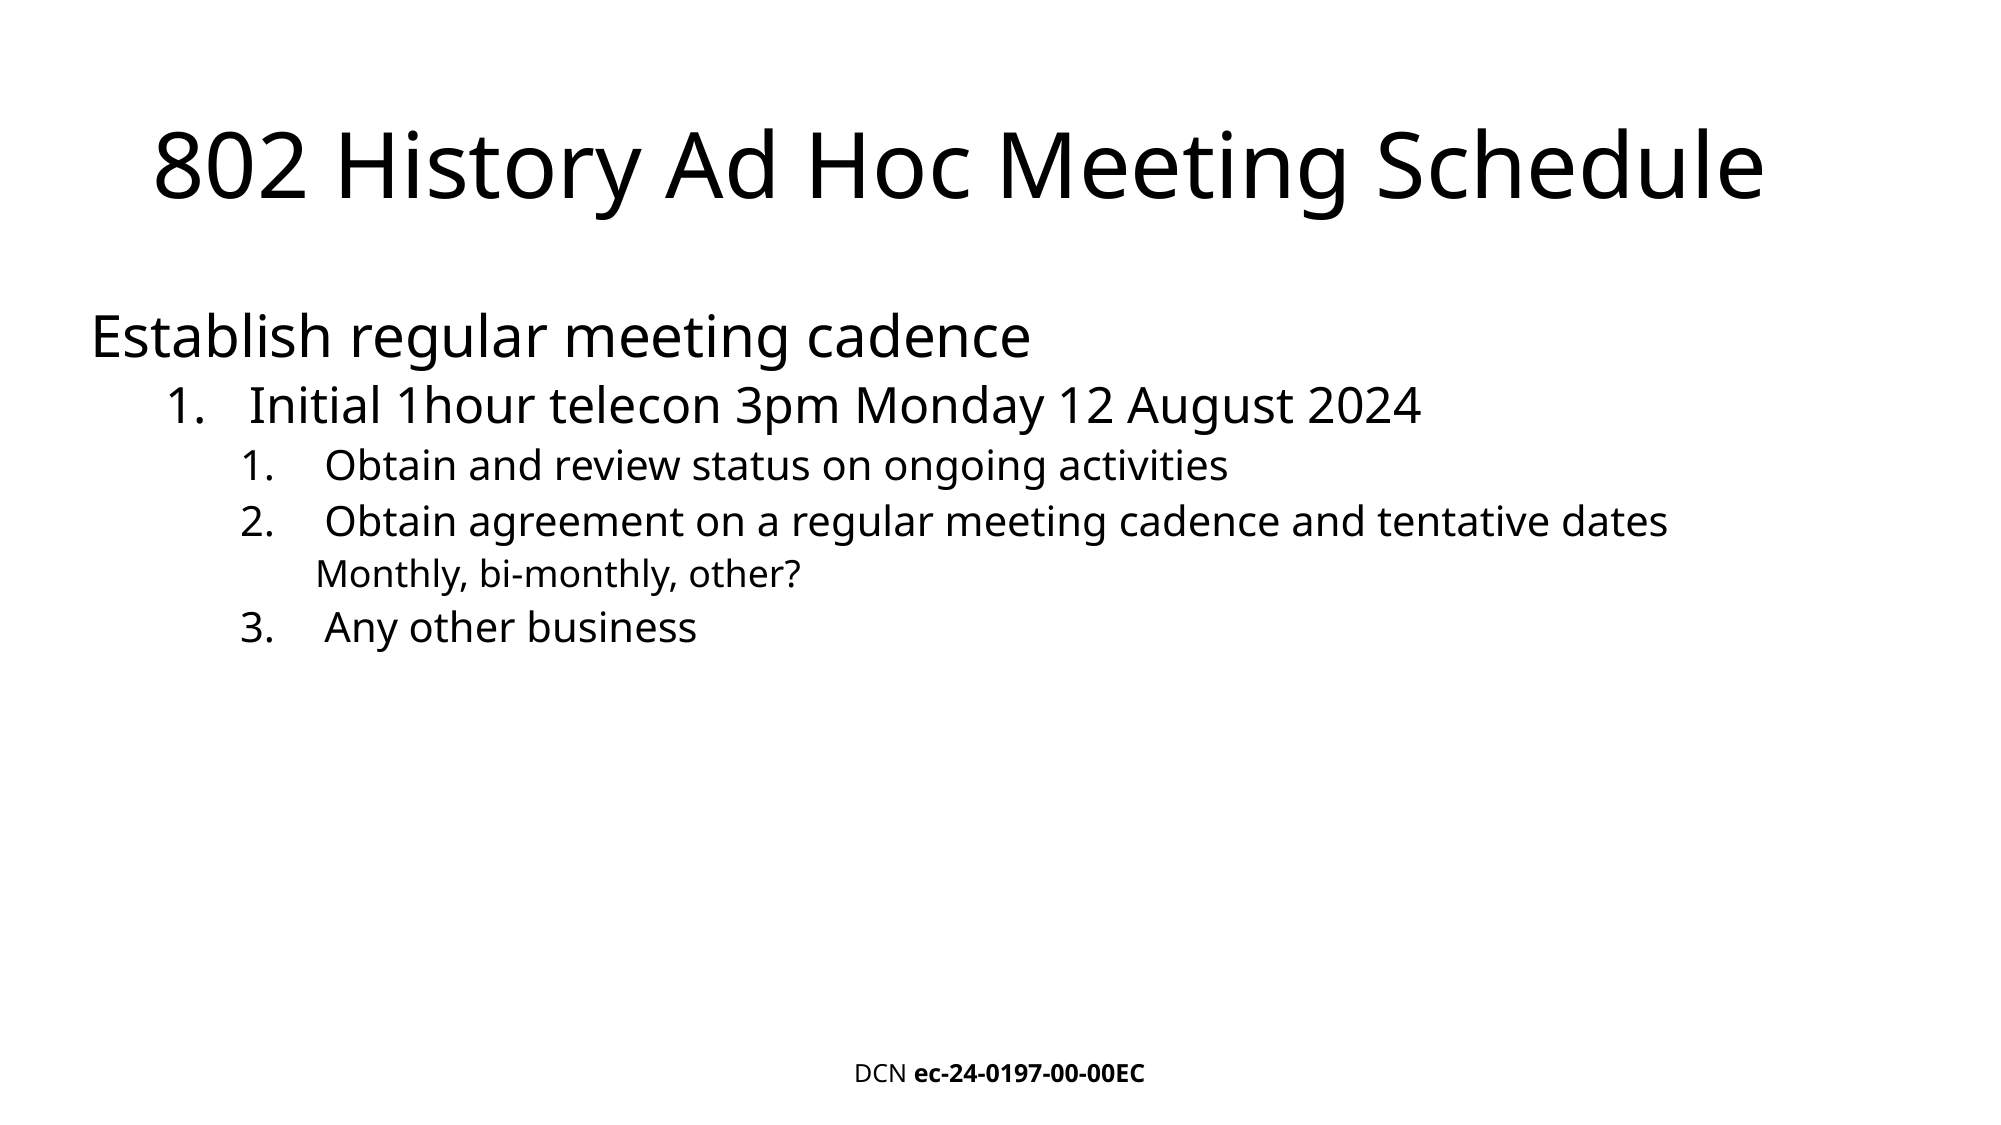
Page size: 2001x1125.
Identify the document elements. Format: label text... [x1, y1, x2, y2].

footer DCN ec-24-0197-00-00EC [662, 1042, 1338, 1103]
title 802 History Ad Hoc Meeting Schedule [137, 59, 1863, 278]
list Establish regular meeting cadence Initial 1hour telecon 3pm Monday 12 August 2024 Obtain and review status on ongoing activities Obtain agreement on a regular meeting cadence and tentative dates Monthly, bi-monthly, other? Any other business [75, 299, 1887, 1014]
